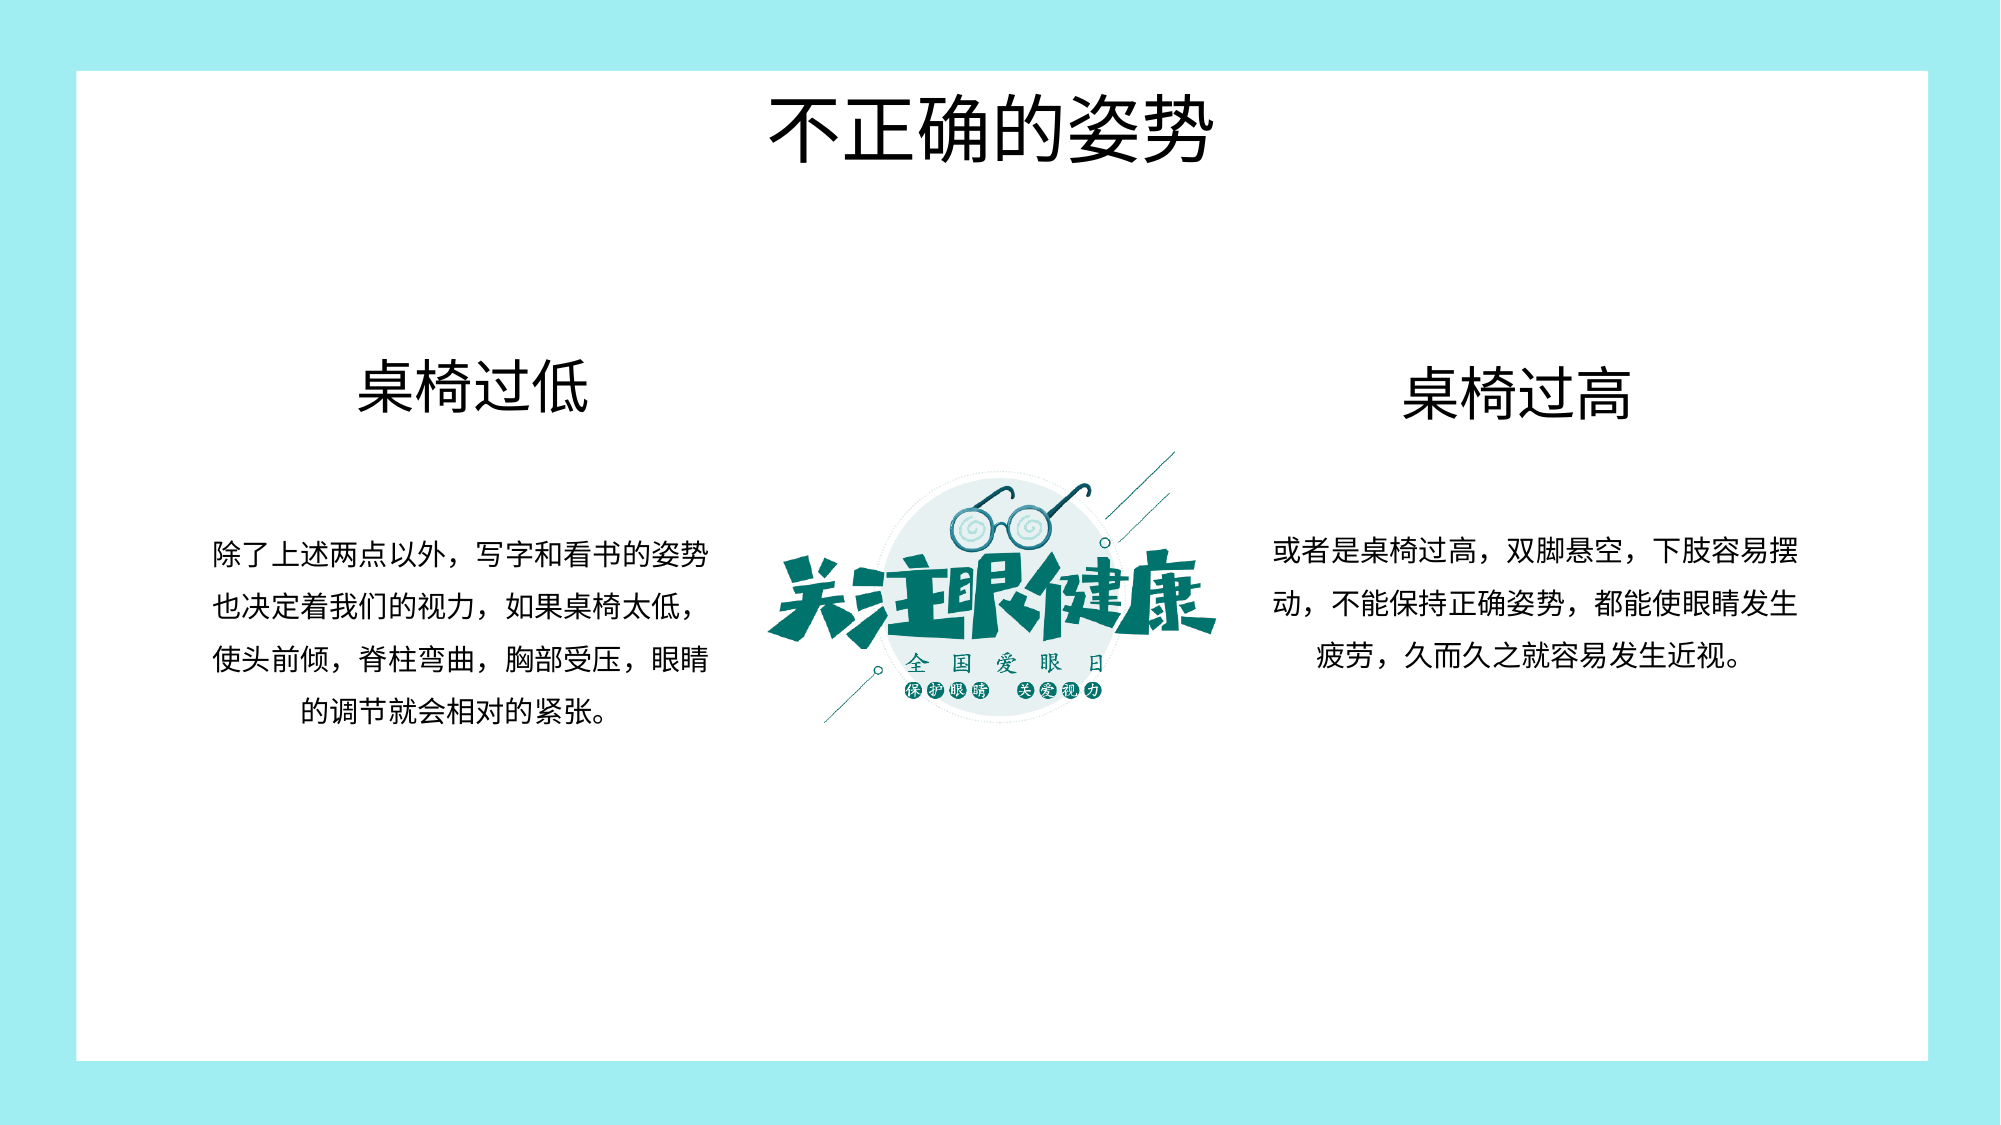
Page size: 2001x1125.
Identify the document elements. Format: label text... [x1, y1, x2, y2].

picture [749, 428, 1235, 738]
text_box 桌椅过低 [296, 343, 650, 428]
text_box 不正确的姿势 [751, 85, 1232, 182]
text_box 桌椅过高 [1340, 349, 1695, 435]
text_box 或者是桌椅过高，双脚悬空，下肢容易摆动，不能保持正确姿势，都能使眼睛发生疲劳，久而久之就容易发生近视。 [1247, 507, 1825, 680]
text_box 除了上述两点以外，写字和看书的姿势也决定着我们的视力，如果桌椅太低，使头前倾，脊柱弯曲，胸部受压，眼睛的调节就会相对的紧张。 [183, 511, 739, 736]
